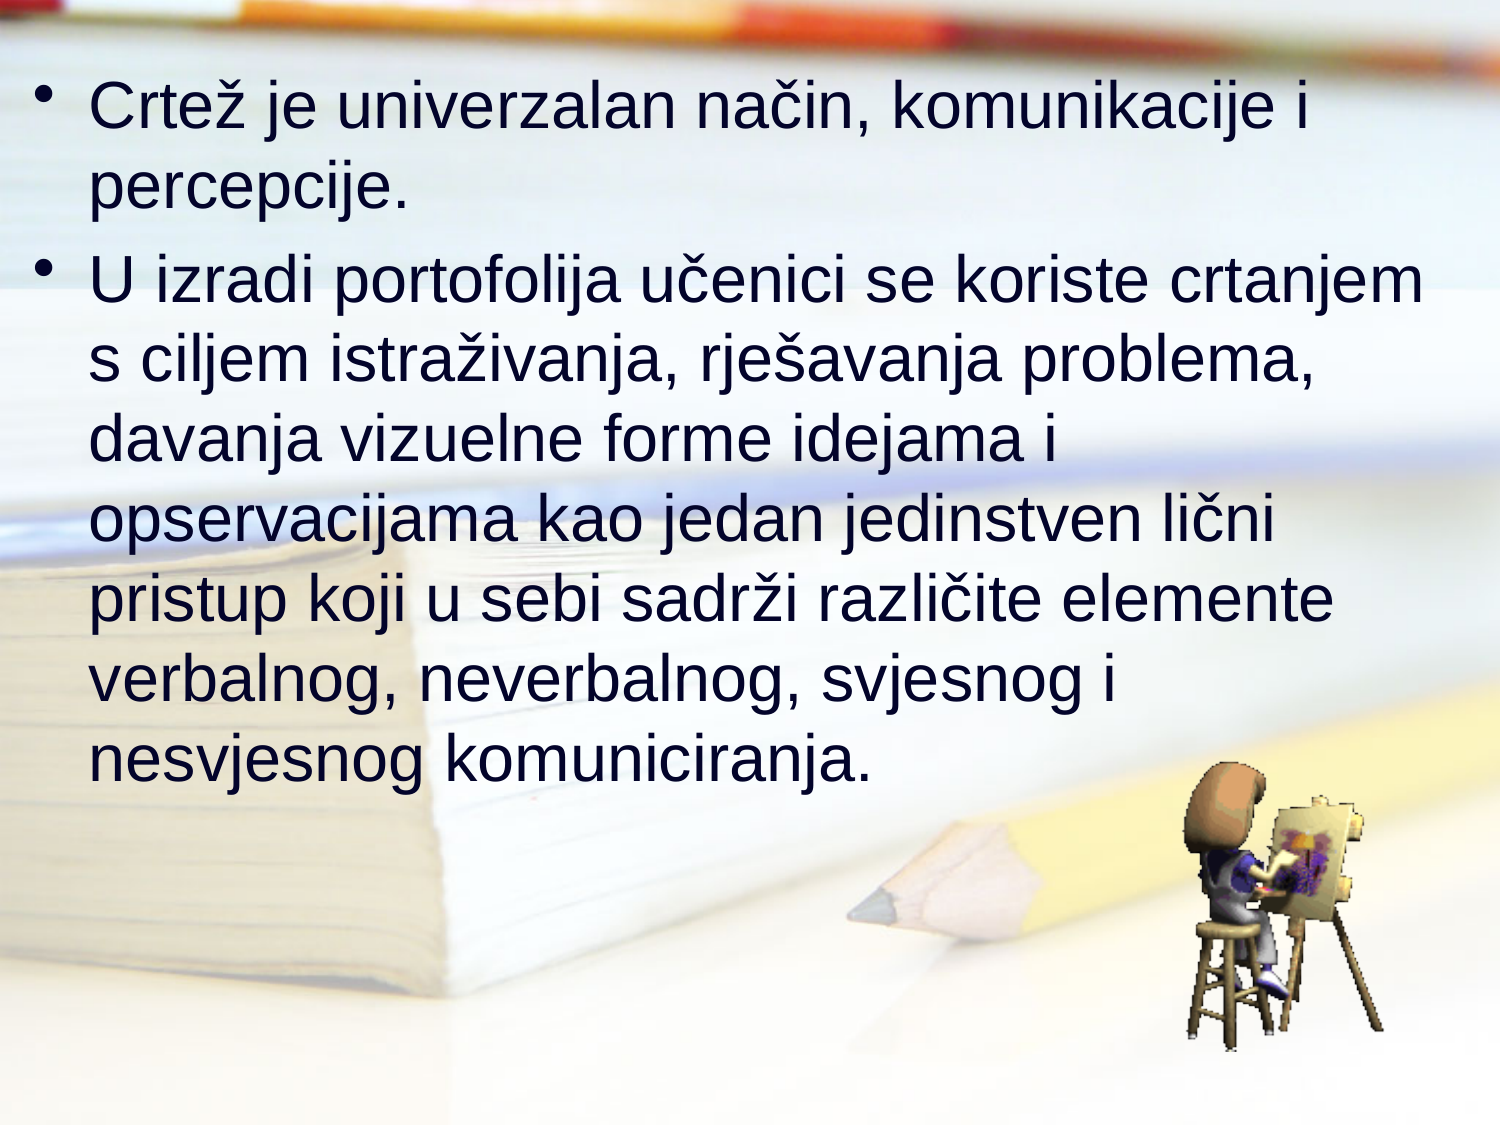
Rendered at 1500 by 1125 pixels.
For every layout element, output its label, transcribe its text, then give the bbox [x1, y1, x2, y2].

list Crtež je univerzalan način, komunikacije i percepcije. U izradi portofolija učenici se koriste crtanjem s ciljem istraživanja, rješavanja problema, davanja vizuelne forme idejama i opservacijama kao jedan jedinstven lični pristup koji u sebi sadrži različite elemente verbalnog, neverbalnog, svjesnog i nesvjesnog komuniciranja. [17, 54, 1471, 906]
picture [0, 0, 1500, 1125]
